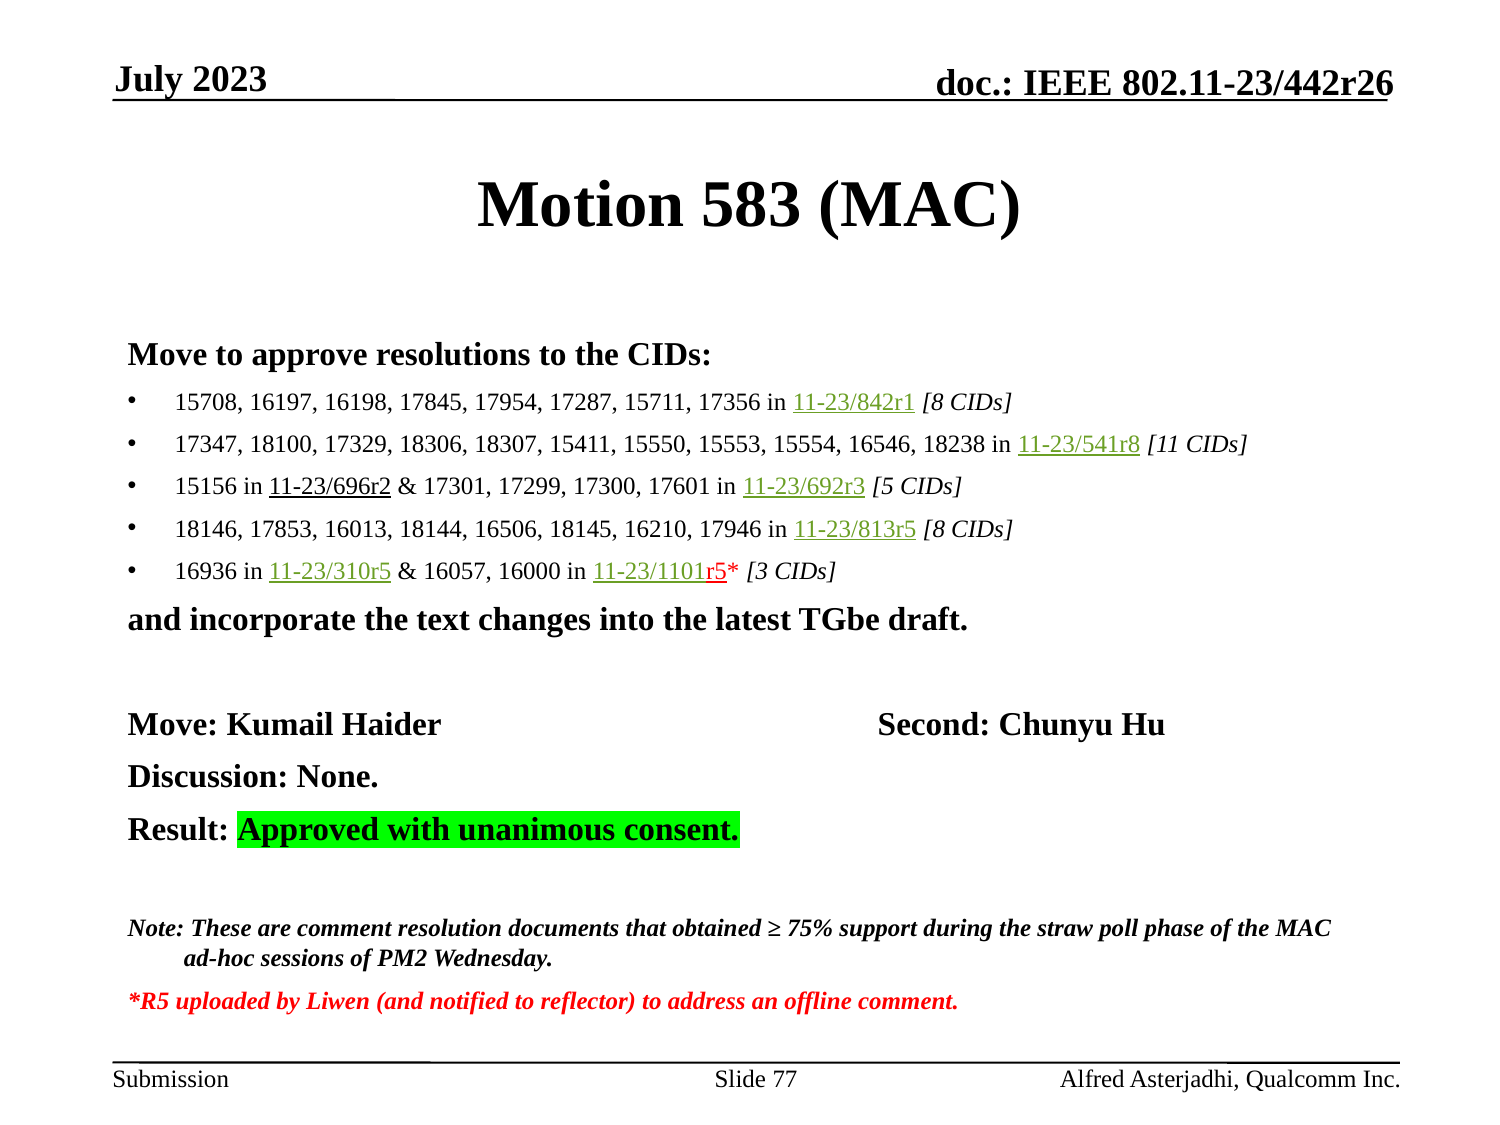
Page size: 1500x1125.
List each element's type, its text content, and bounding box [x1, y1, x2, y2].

footer Alfred Asterjadhi, Qualcomm Inc. [878, 1061, 1402, 1093]
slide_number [114, 54, 423, 100]
list Move to approve resolutions to the CIDs: 15708, 16197, 16198, 17845, 17954, 17287, 15711, 17356 in 11-23/842r1 [8 CIDs] 17347, 18100, 17329, 18306, 18307, 15411, 15550, 15553, 15554, 16546, 18238 in 11-23/541r8 [11 CIDs] 15156 in 11-23/696r2 & 17301, 17299, 17300, 17601 in 11-23/692r3 [5 CIDs] 18146, 17853, 16013, 18144, 16506, 18145, 16210, 17946 in 11-23/813r5 [8 CIDs] 16936 in 11-23/310r5 & 16057, 16000 in 11-23/1101r5* [3 CIDs] and incorporate the text changes into the latest TGbe draft. Move: Kumail Haider Second: Chunyu Hu Discussion: None. Result: Approved with unanimous consent. Note: These are comment resolution documents that obtained ≥ 75% support during the straw poll phase of the MAC ad-hoc sessions of PM2 Wednesday. *R5 uploaded by Liwen (and notified to reflector) to address an offline comment. [112, 324, 1388, 1063]
slide_number Slide 77 [712, 1061, 800, 1123]
title Motion 583 (MAC) [112, 112, 1388, 288]
